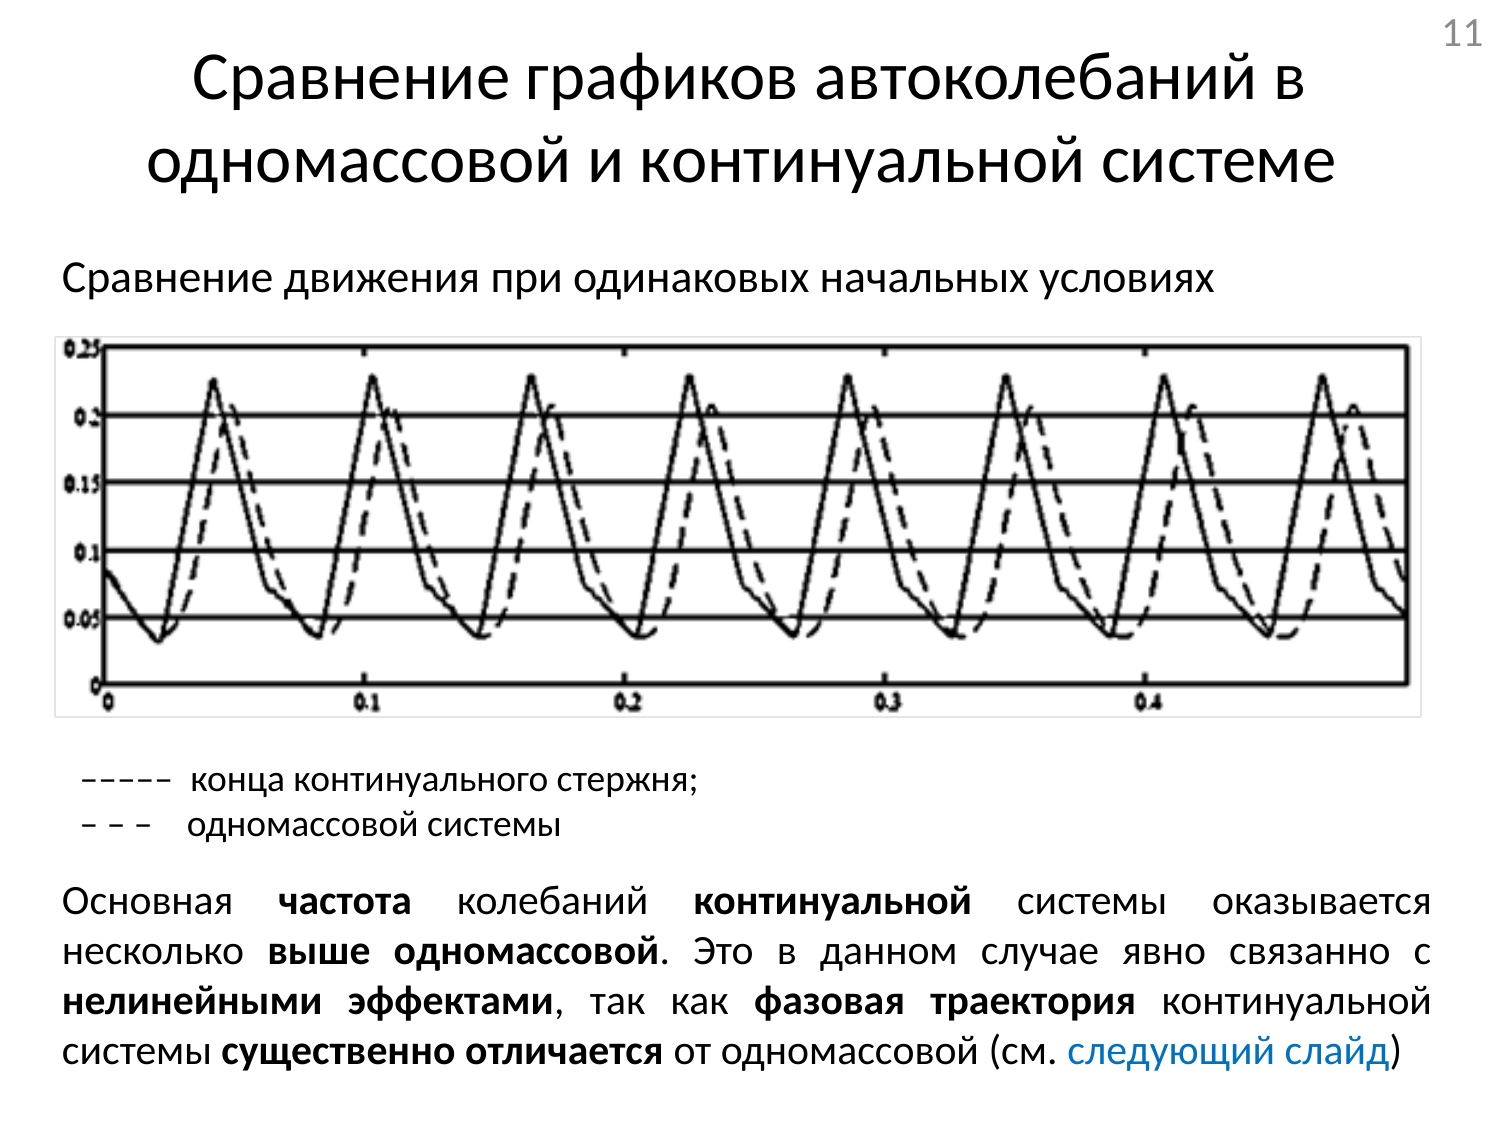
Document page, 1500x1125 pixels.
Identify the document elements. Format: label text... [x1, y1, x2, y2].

title Сравнение графиков автоколебаний в одномассовой и континуальной системе [75, 19, 1425, 208]
text_box Сравнение движения при одинаковых начальных условиях [47, 239, 1403, 309]
picture [51, 334, 1424, 726]
text_box ––––– конца континуального стержня; – – – одномассовой системы [64, 746, 815, 852]
slide_number 11 [1148, 0, 1499, 60]
text_box Основная частота колебаний континуальной системы оказывается несколько выше одномассовой. Это в данном случае явно связанно с нелинейными эффектами, так как фазовая траектория континуальной системы существенно отличается от одномассовой (см. следующий слайд) [47, 865, 1447, 1080]
